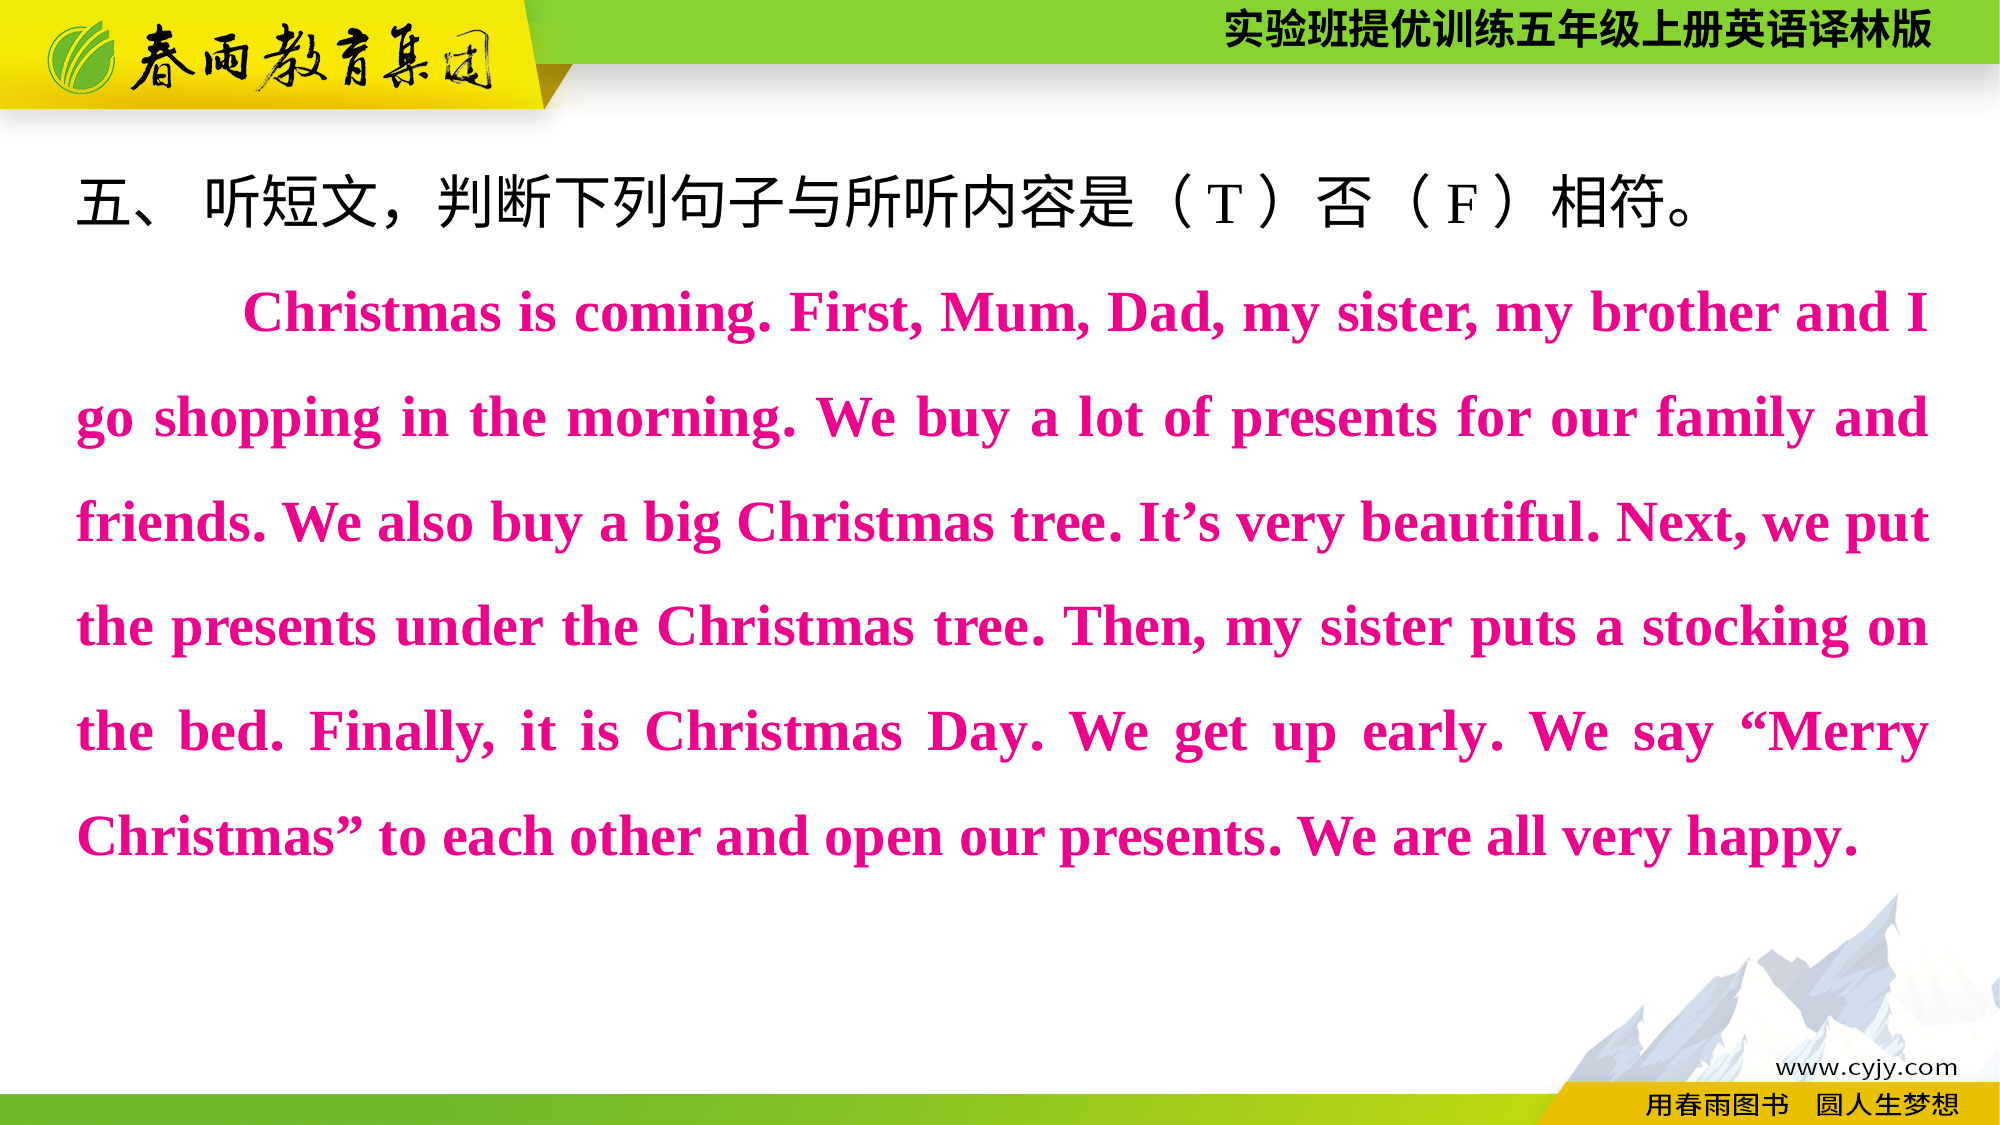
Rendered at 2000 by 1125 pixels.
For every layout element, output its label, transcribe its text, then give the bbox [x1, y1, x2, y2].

list 五、 听短文，判断下列句子与所听内容是（T）否（F）相符。 [59, 122, 1944, 231]
text_box Christmas is coming. First, Mum, Dad, my sister, my brother and I go shopping in the morning. We buy a lot of presents for our family and friends. We also buy a big Christmas tree. It’s very beautiful. Next, we put the presents under the Christmas tree. Then, my sister puts a stocking on the bed. Finally, it is Christmas Day. We get up early. We say “Merry Christmas” to each other and open our presents. We are all very happy. [61, 230, 1946, 875]
picture [0, 0, 2000, 1125]
